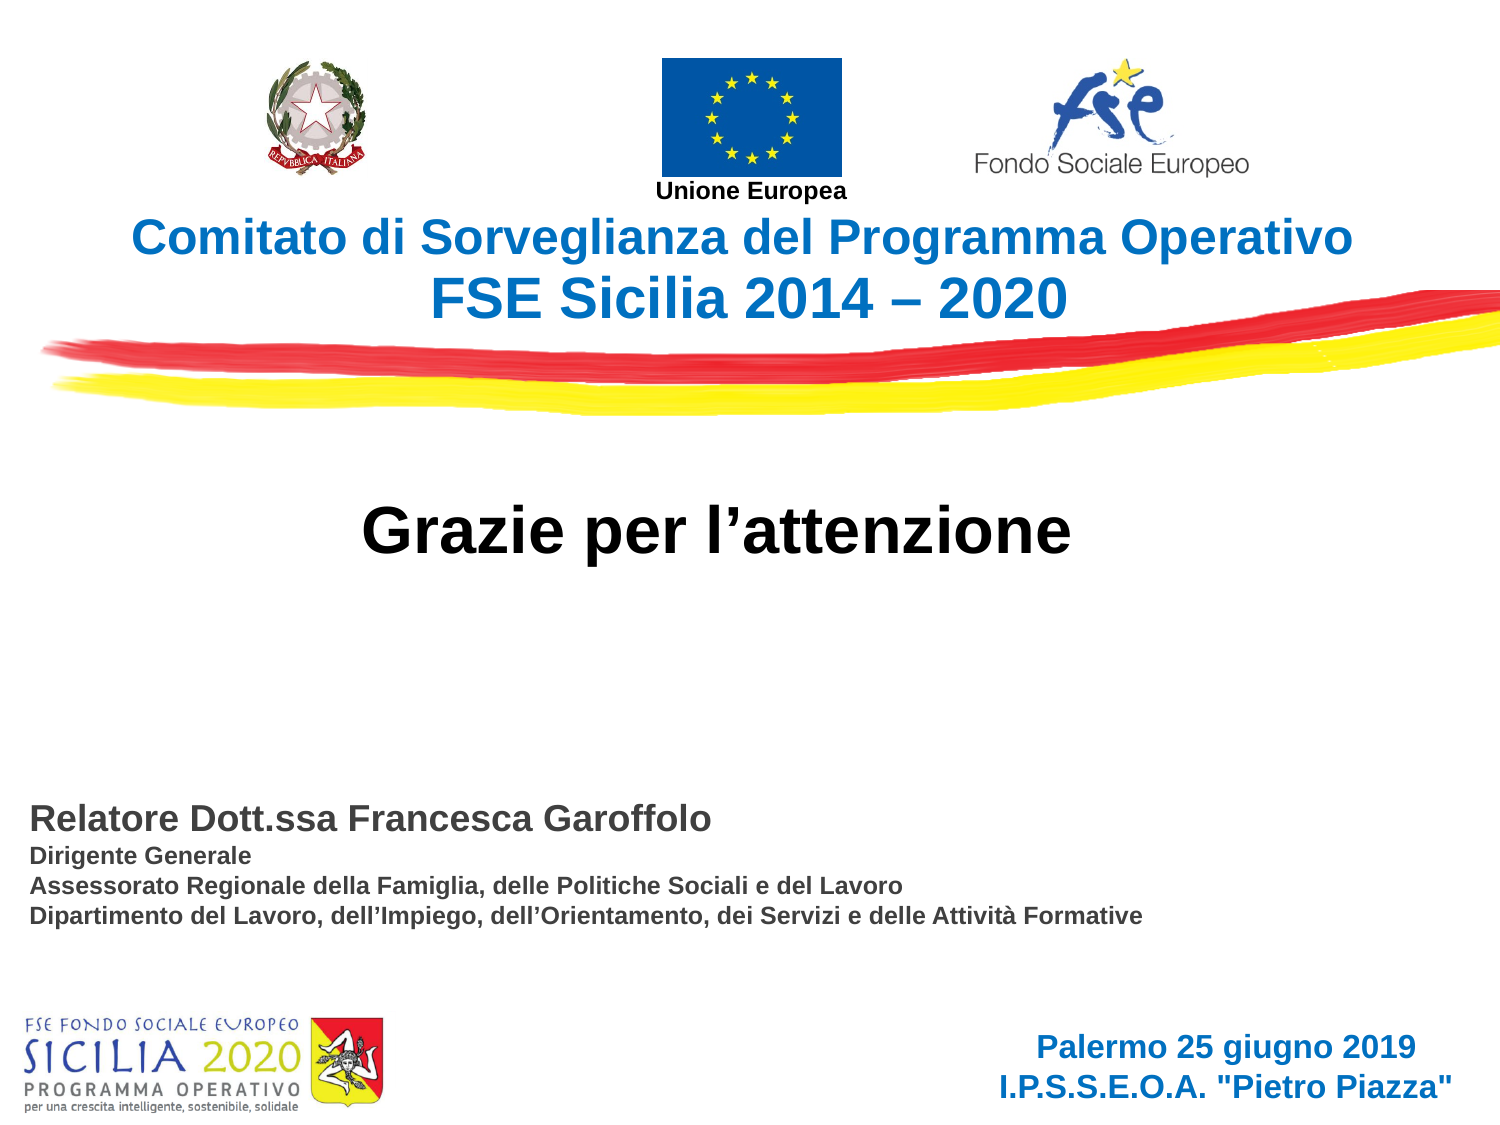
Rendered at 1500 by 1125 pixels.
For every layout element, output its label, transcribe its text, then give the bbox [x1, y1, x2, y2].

text_box Palermo 25 giugno 2019 I.P.S.S.E.O.A. "Pietro Piazza" [957, 1018, 1496, 1113]
picture [20, 1011, 396, 1115]
picture [0, 290, 1500, 421]
picture [229, 54, 1261, 231]
text_box Comitato di Sorveglianza del Programma Operativo FSE Sicilia 2014 – 2020 [35, 201, 1465, 289]
text_box Grazie per l’attenzione [265, 479, 1187, 575]
text_box Relatore Dott.ssa Francesca Garoffolo Dirigente Generale Assessorato Regionale della Famiglia, delle Politiche Sociali e del Lavoro Dipartimento del Lavoro, dell’Impiego, dell’Orientamento, dei Servizi e delle Attività Formative [0, 787, 1500, 937]
